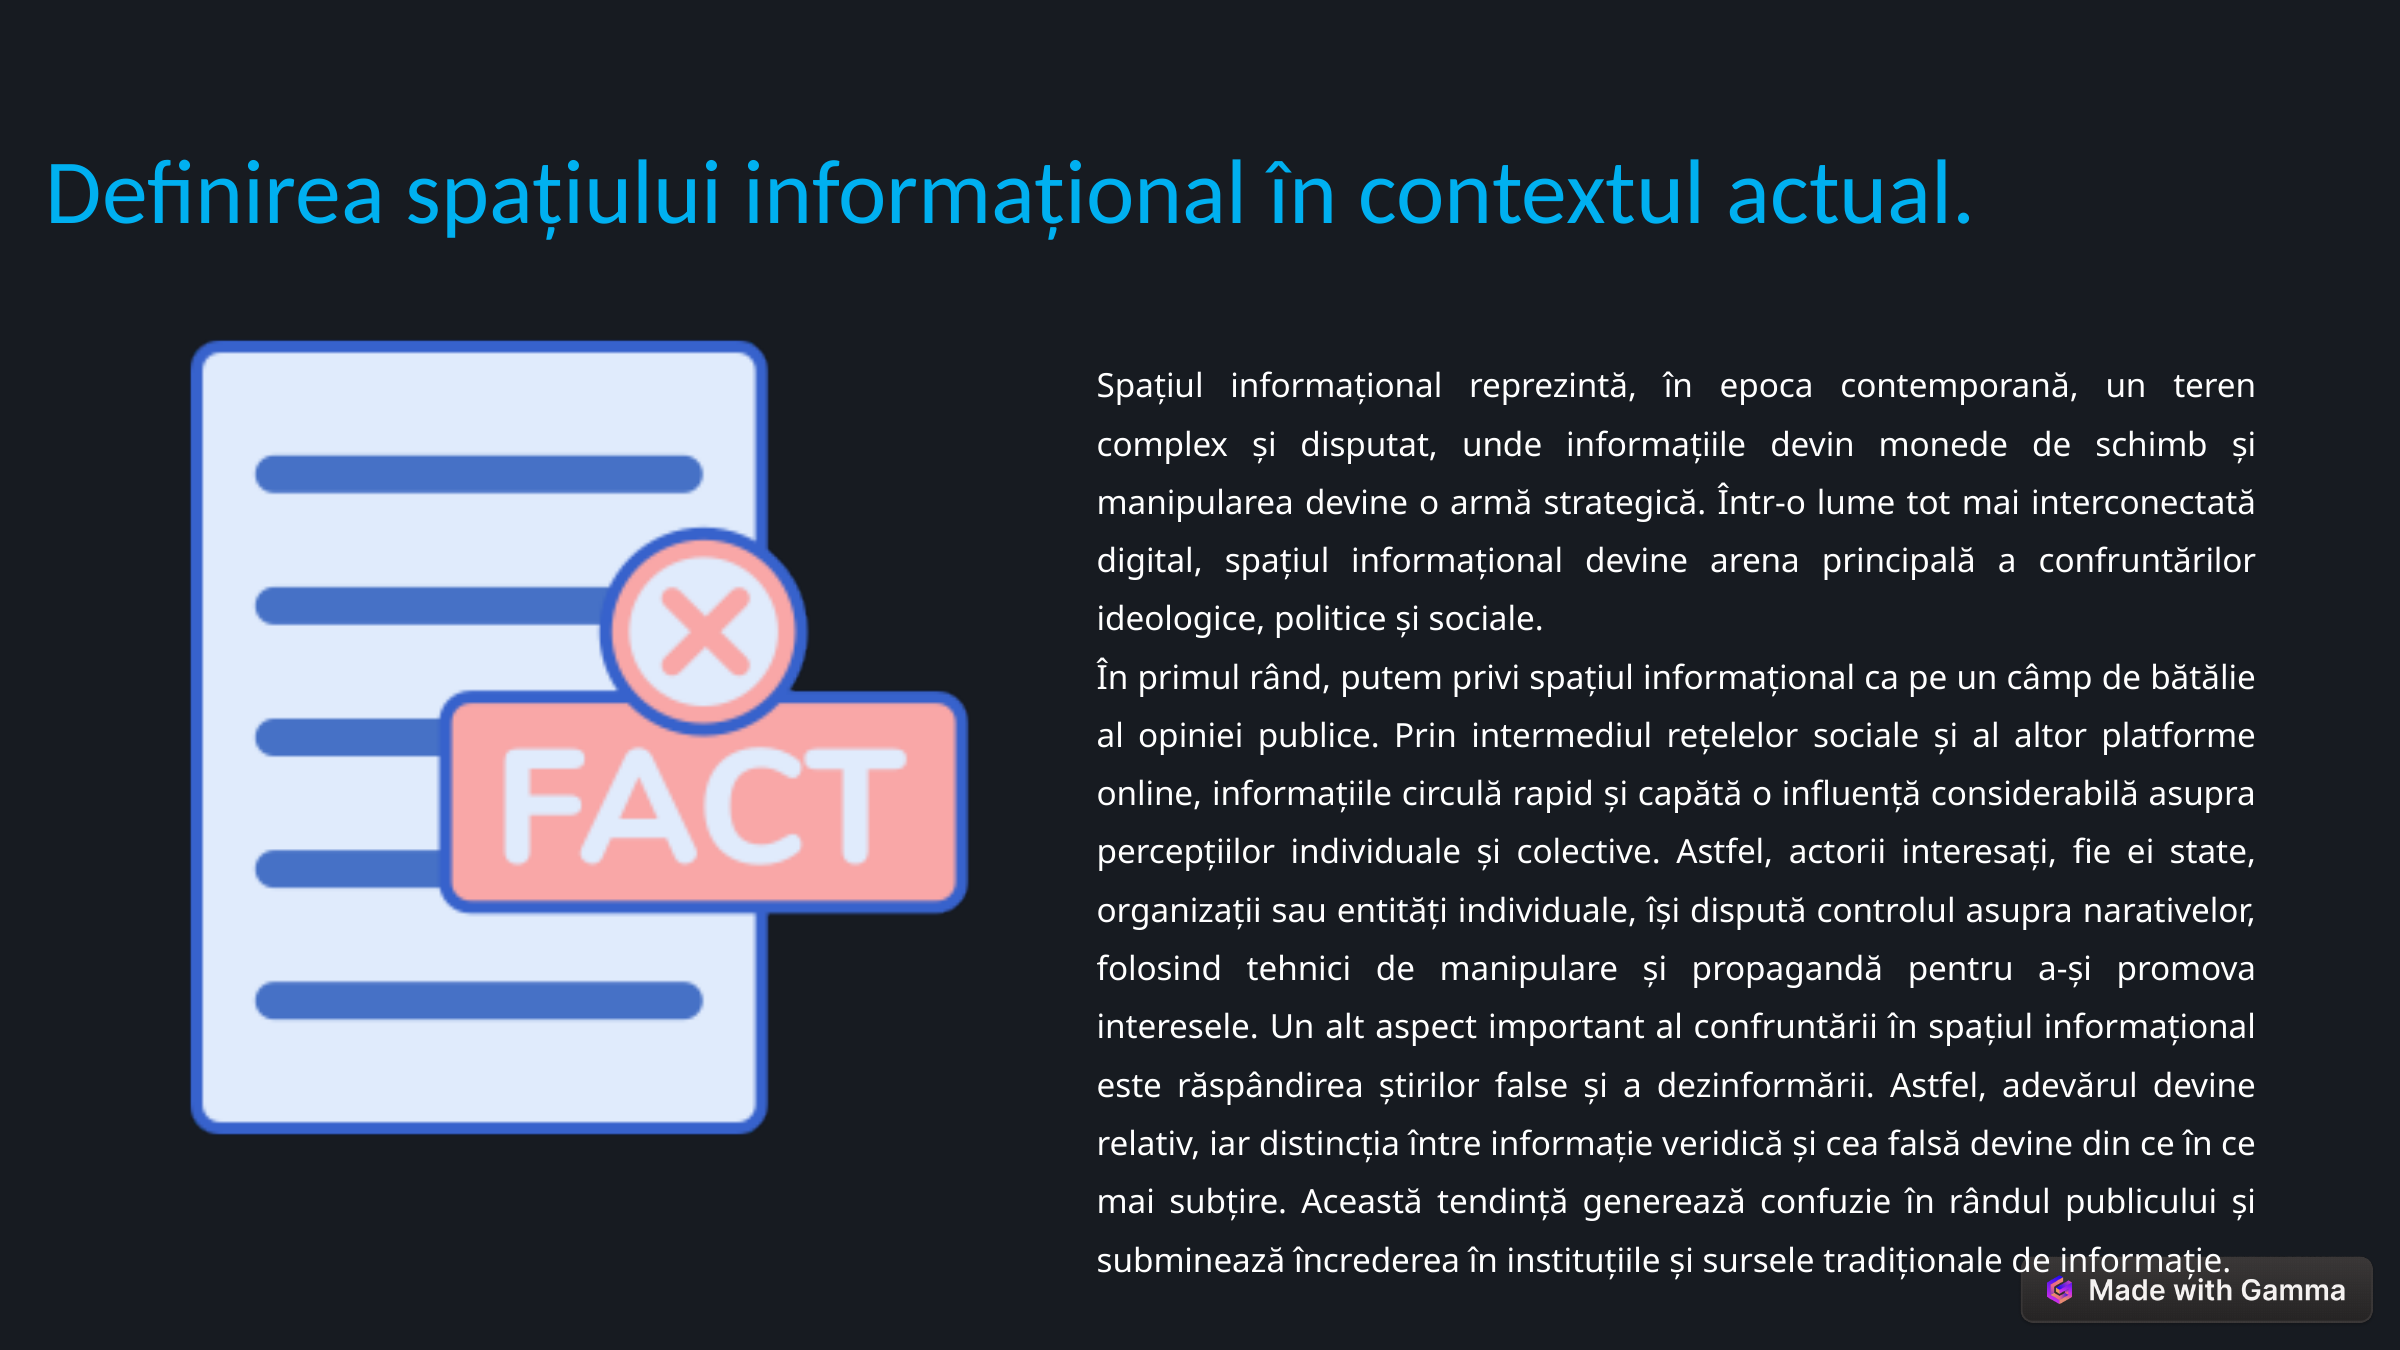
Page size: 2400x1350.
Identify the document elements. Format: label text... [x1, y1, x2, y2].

text_box [0, 0, 2400, 1350]
picture [188, 338, 989, 1139]
text_box Definirea spațiului informațional în contextul actual. [31, 175, 2273, 404]
picture [2008, 1244, 2385, 1335]
text_box Spațiul informațional reprezintă, în epoca contemporană, un teren complex și disputat, unde informațiile devin monede de schimb și manipularea devine o armă strategică. Într-o lume tot mai interconectată digital, spațiul informațional devine arena principală a confruntărilor ideologice, politice și sociale. În primul rând, putem privi spațiul informațional ca pe un câmp de bătălie al opiniei publice. Prin intermediul rețelelor sociale și al altor platforme online, informațiile circulă rapid și capătă o influență considerabilă asupra percepțiilor individuale și colective. Astfel, actorii interesați, fie ei state, organizații sau entități individuale, își dispută controlul asupra narativelor, folosind tehnici de manipulare și propagandă pentru a-și promova interesele. Un alt aspect important al confruntării în spațiul informațional este răspândirea știrilor false și a dezinformării. Astfel, adevărul devine relativ, iar distincția între informație veridică și cea falsă devine din ce în ce mai subțire. Această tendință generează confuzie în rândul publicului și subminează încrederea în instituțiile și sursele tradiționale de informație. [1081, 338, 2273, 710]
